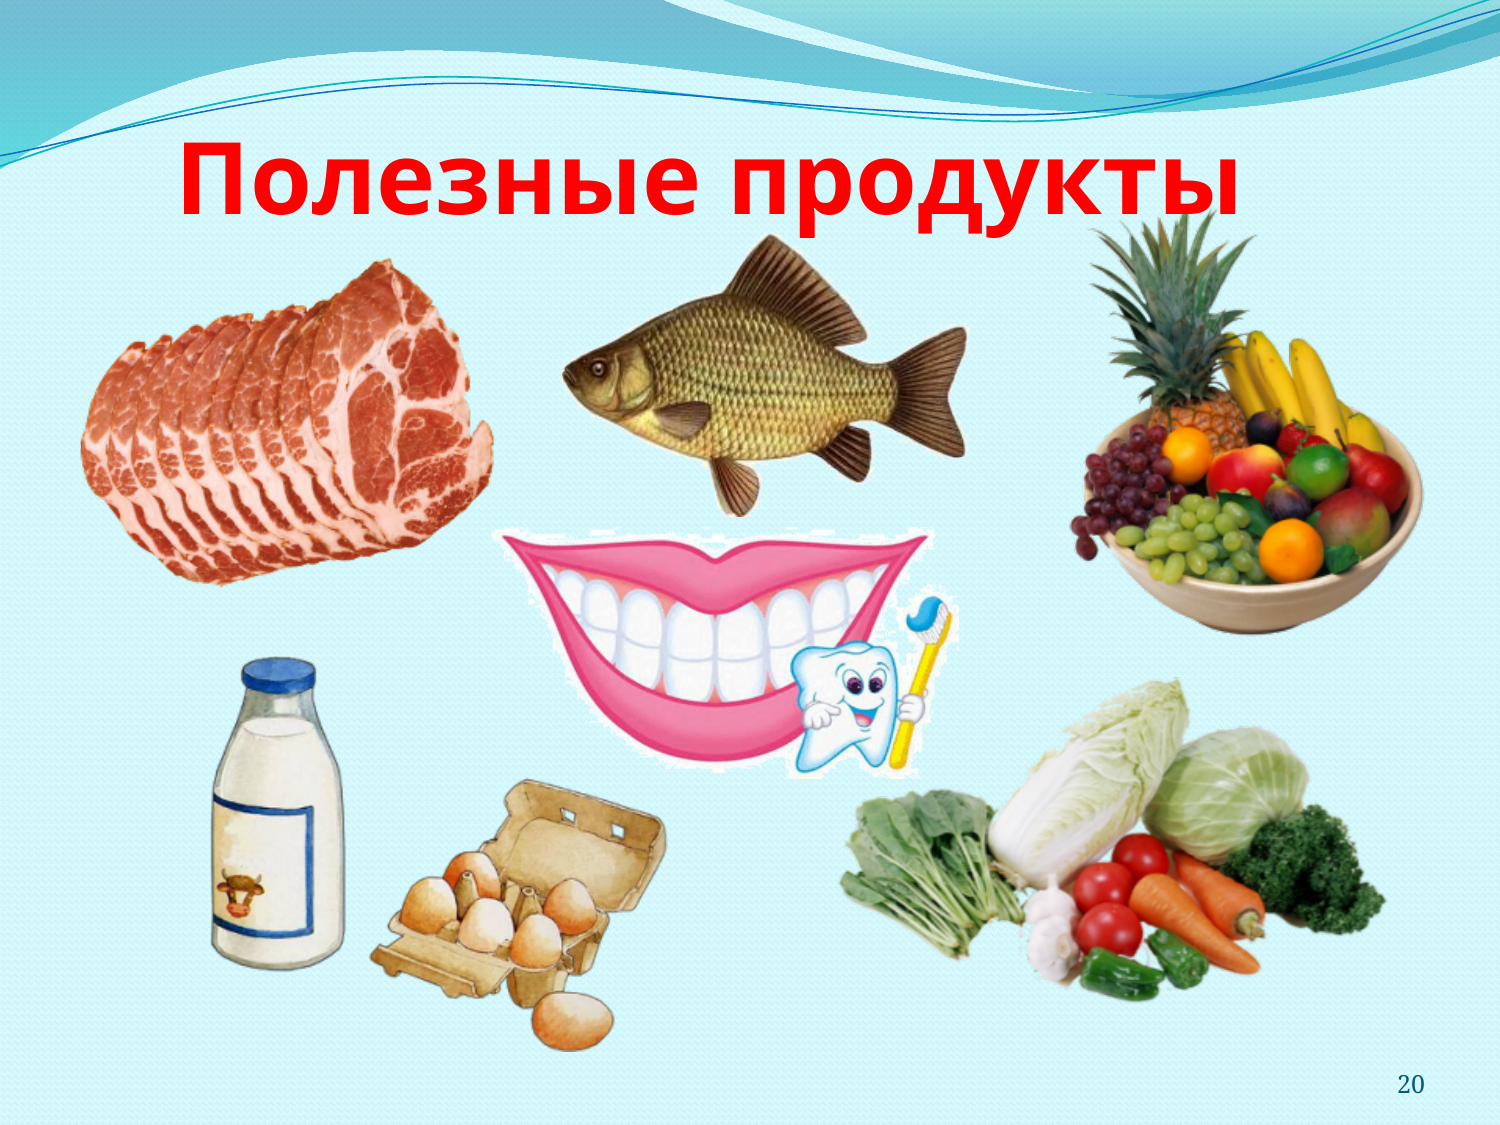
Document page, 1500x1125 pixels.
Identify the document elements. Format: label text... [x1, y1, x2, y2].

picture [70, 245, 1407, 1052]
picture [562, 234, 973, 517]
picture [1030, 198, 1454, 652]
title Полезные продукты [175, 46, 1500, 235]
slide_number 20 [1299, 1042, 1425, 1103]
